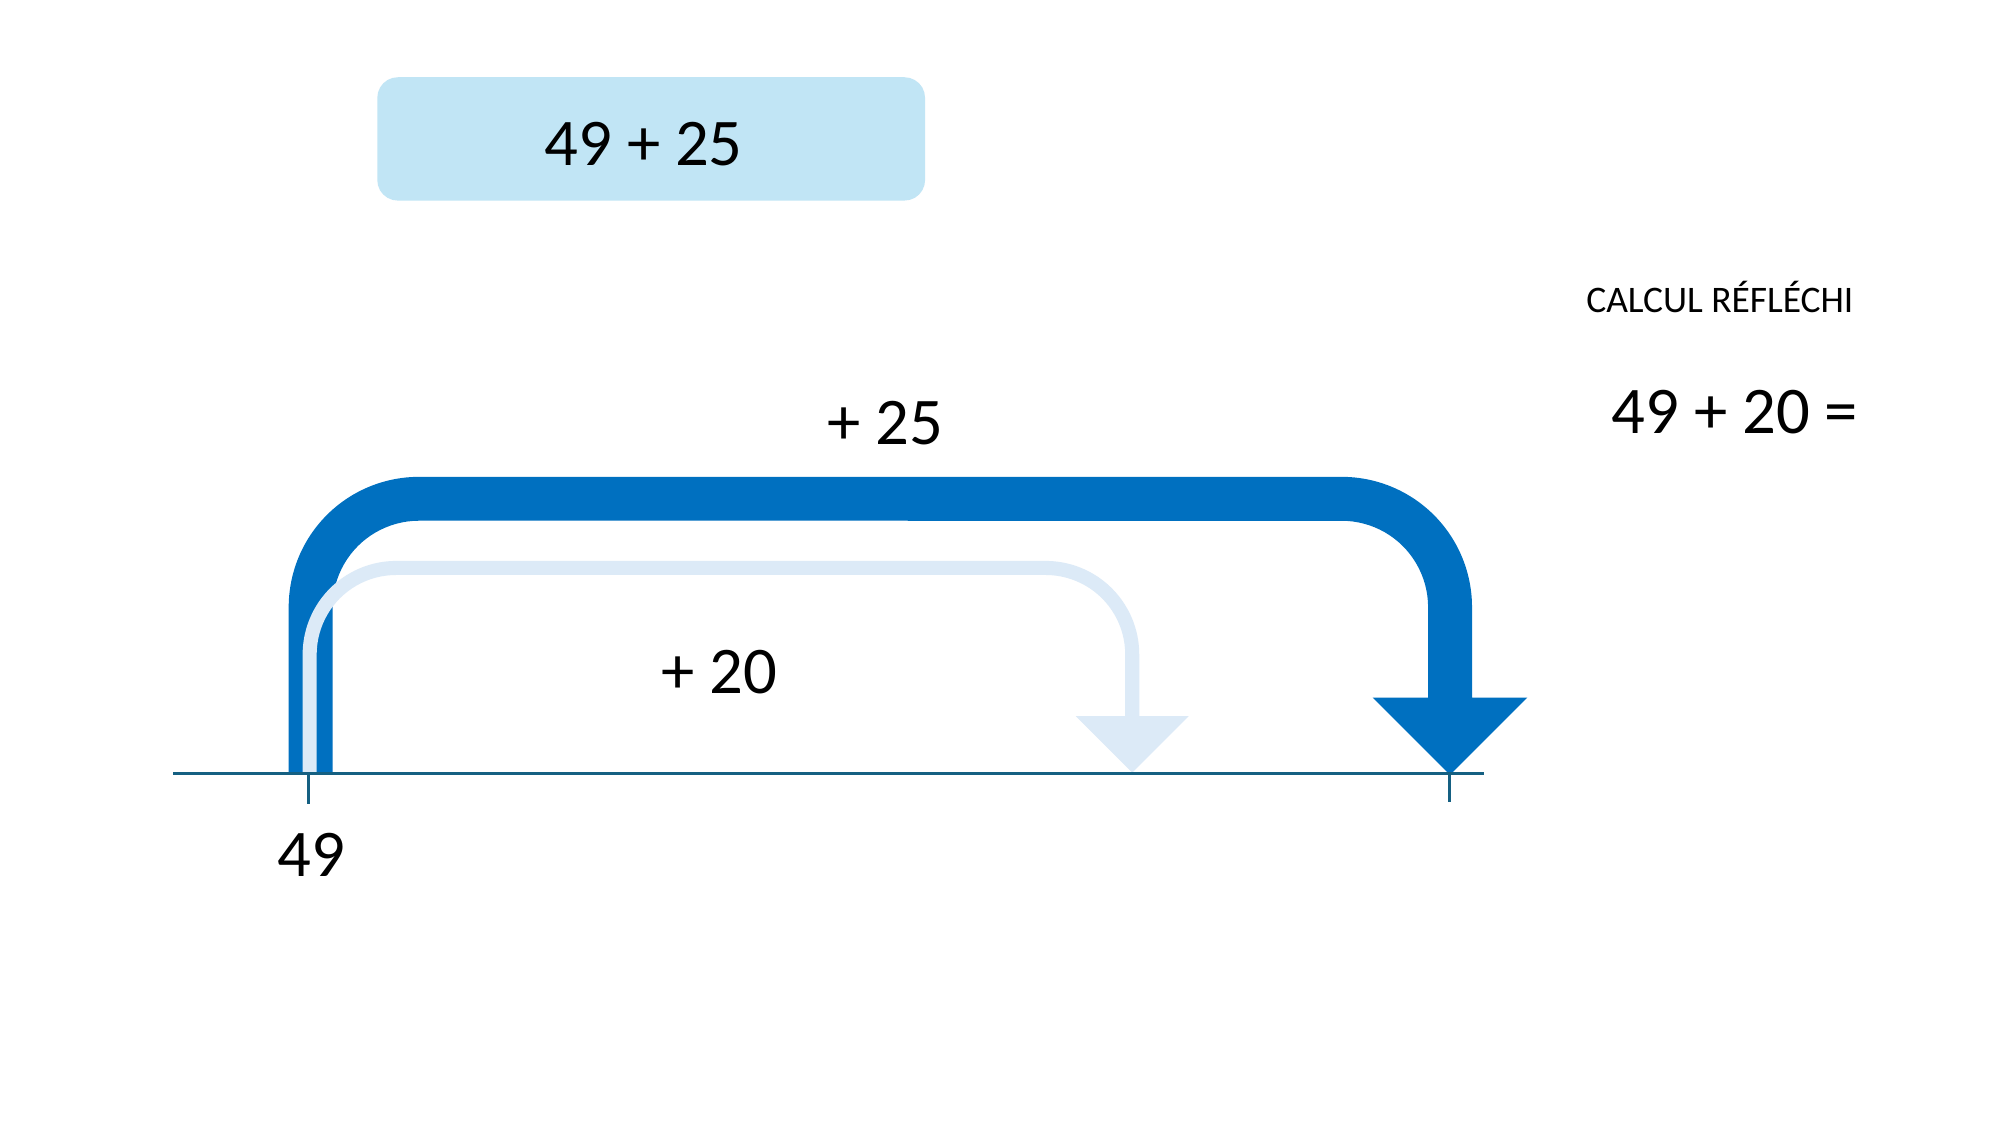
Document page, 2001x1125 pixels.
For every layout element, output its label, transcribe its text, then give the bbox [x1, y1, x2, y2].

text_box [288, 476, 1528, 772]
text_box 49 + 20 = [1487, 359, 1983, 454]
text_box [302, 560, 1189, 772]
text_box 49 [84, 802, 553, 897]
text_box 49 + 25 [375, 75, 927, 203]
text_box CALCUL RÉFLÉCHI [1571, 267, 1878, 328]
text_box + 25 [643, 370, 1112, 466]
text_box + 20 [477, 619, 947, 714]
